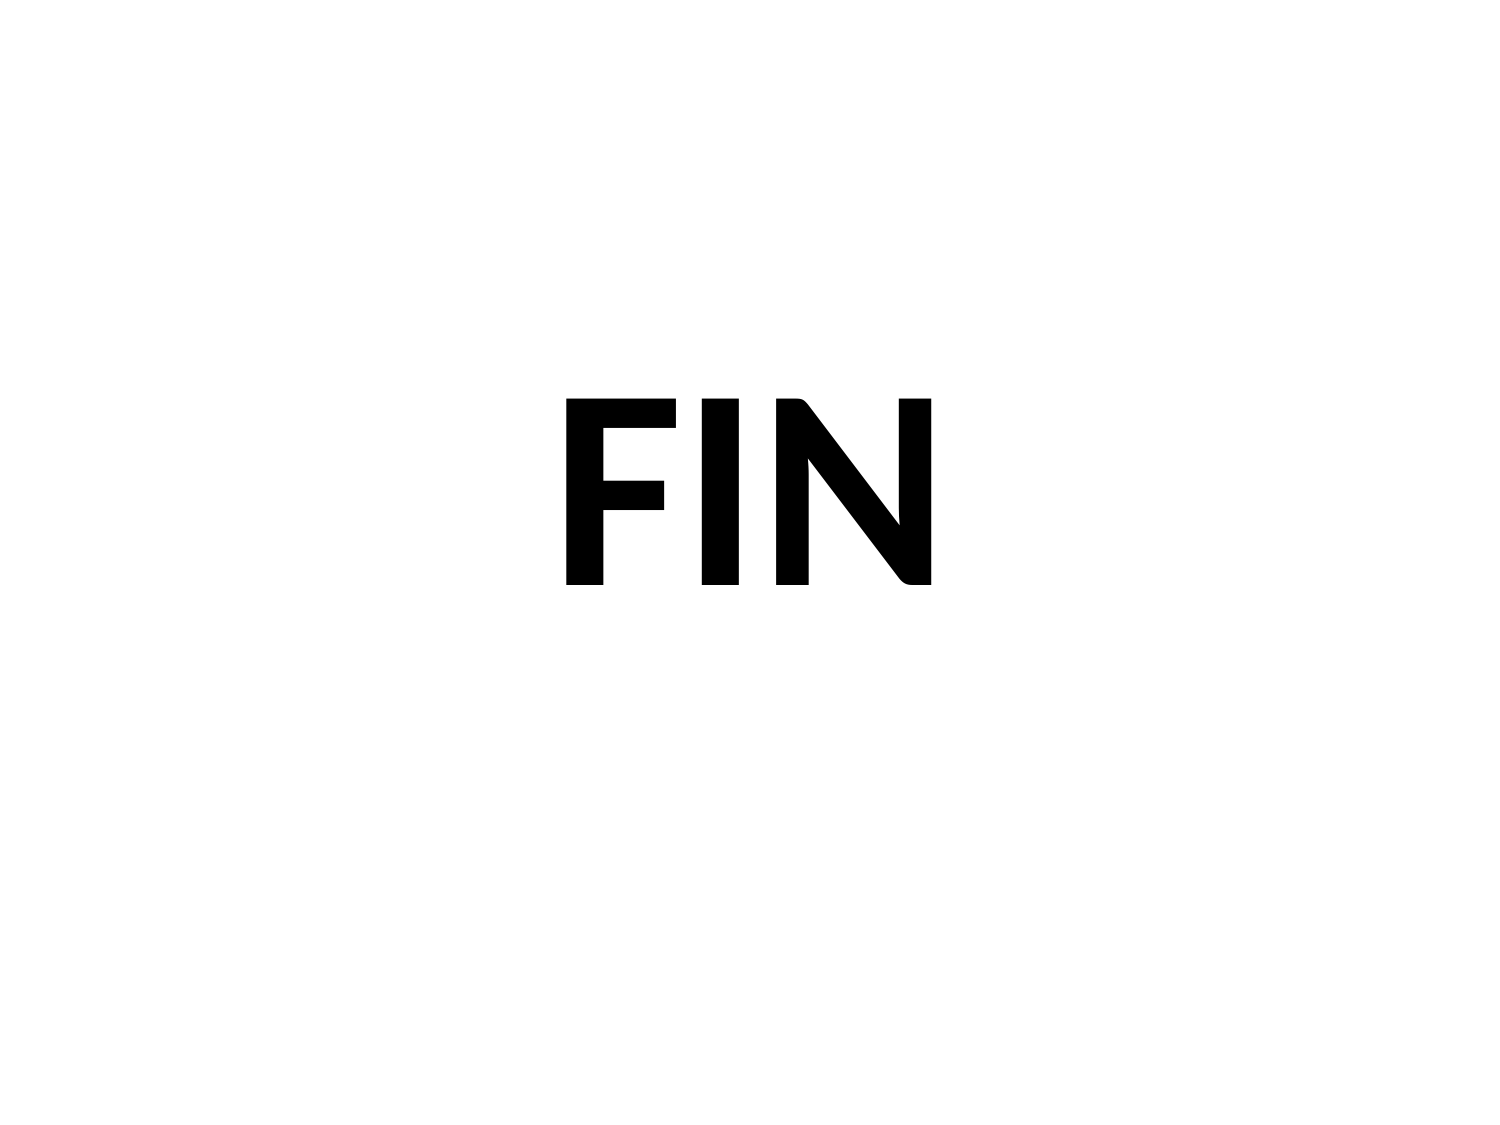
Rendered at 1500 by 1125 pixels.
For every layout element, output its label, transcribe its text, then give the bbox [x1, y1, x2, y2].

title FIN [112, 349, 1388, 591]
